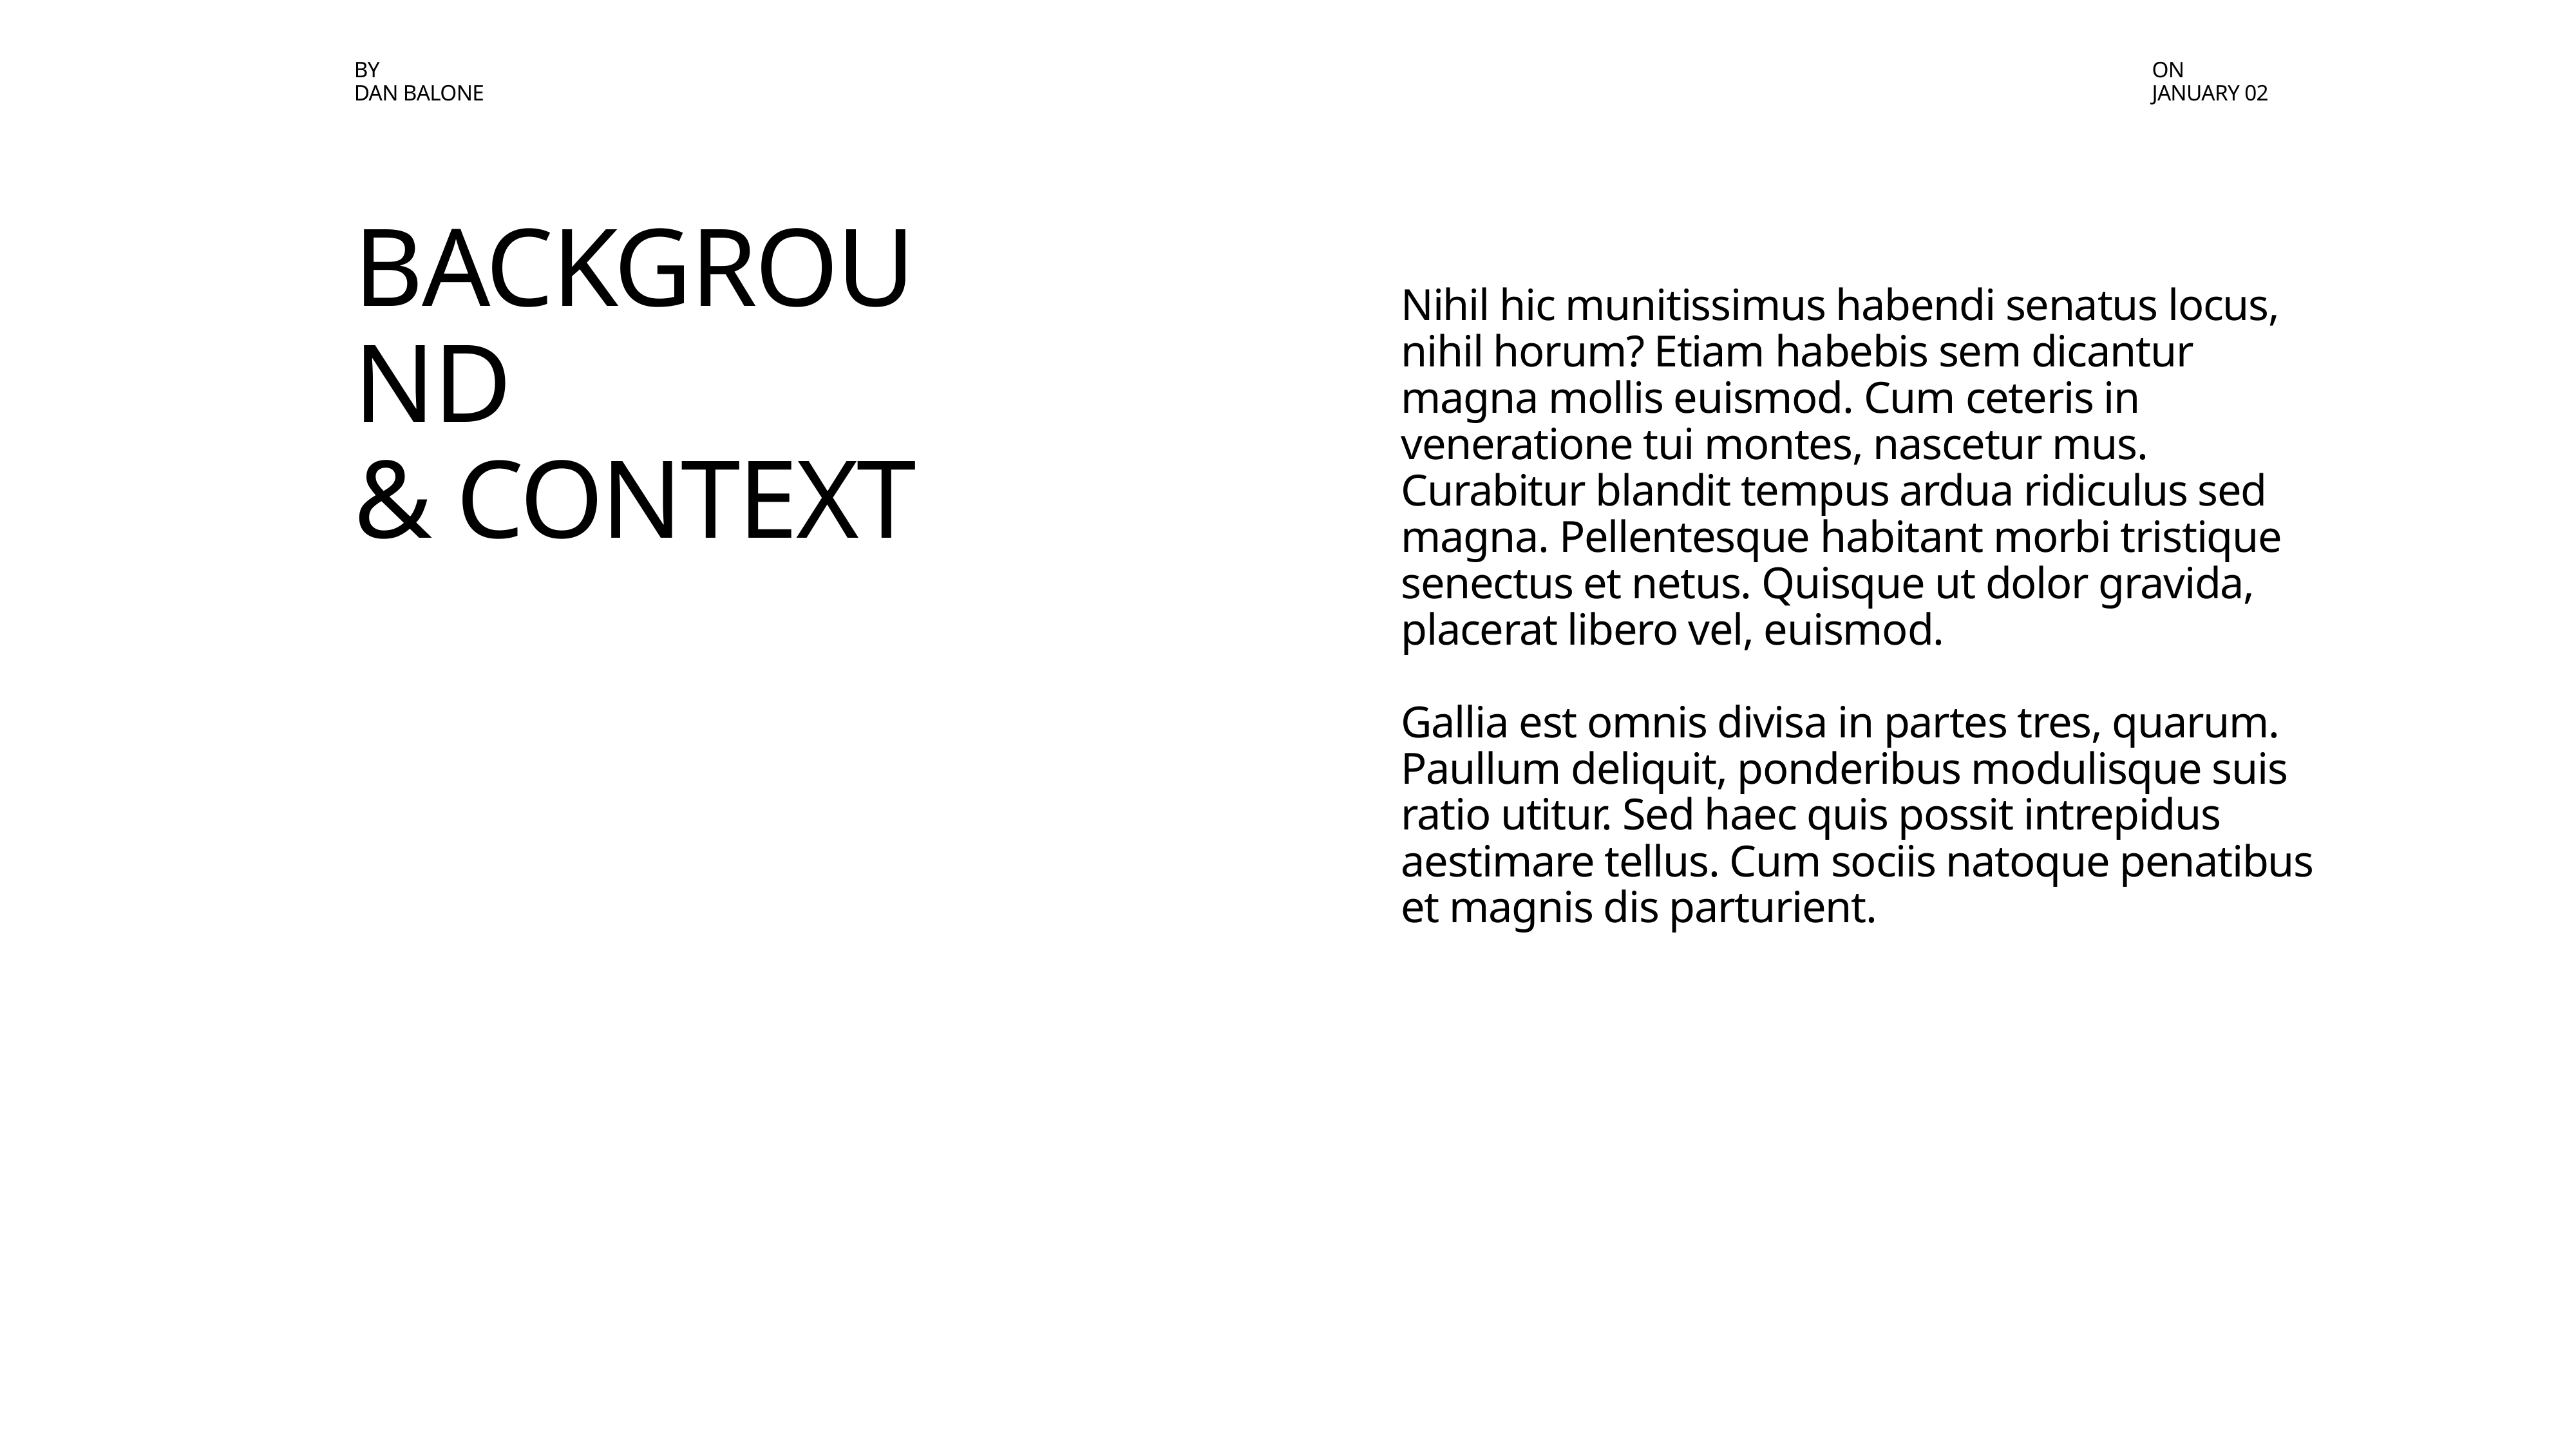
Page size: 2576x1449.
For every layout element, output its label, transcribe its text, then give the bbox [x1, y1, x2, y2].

list BACKGROUND & CONTEXT [348, 246, 984, 528]
list BY DAN BALONE [348, 53, 643, 118]
list ON JANUARY 02 [2146, 53, 2441, 118]
list Nihil hic munitissimus habendi senatus locus, nihil horum? Etiam habebis sem dicantur magna mollis euismod. Cum ceteris in veneratione tui montes, nascetur mus. Curabitur blandit tempus ardua ridiculus sed magna. Pellentesque habitant morbi tristique senectus et netus. Quisque ut dolor gravida, placerat libero vel, euismod. Gallia est omnis divisa in partes tres, quarum. Paullum deliquit, ponderibus modulisque suis ratio utitur. Sed haec quis possit intrepidus aestimare tellus. Cum sociis natoque penatibus et magnis dis parturient. [1395, 278, 2336, 1230]
